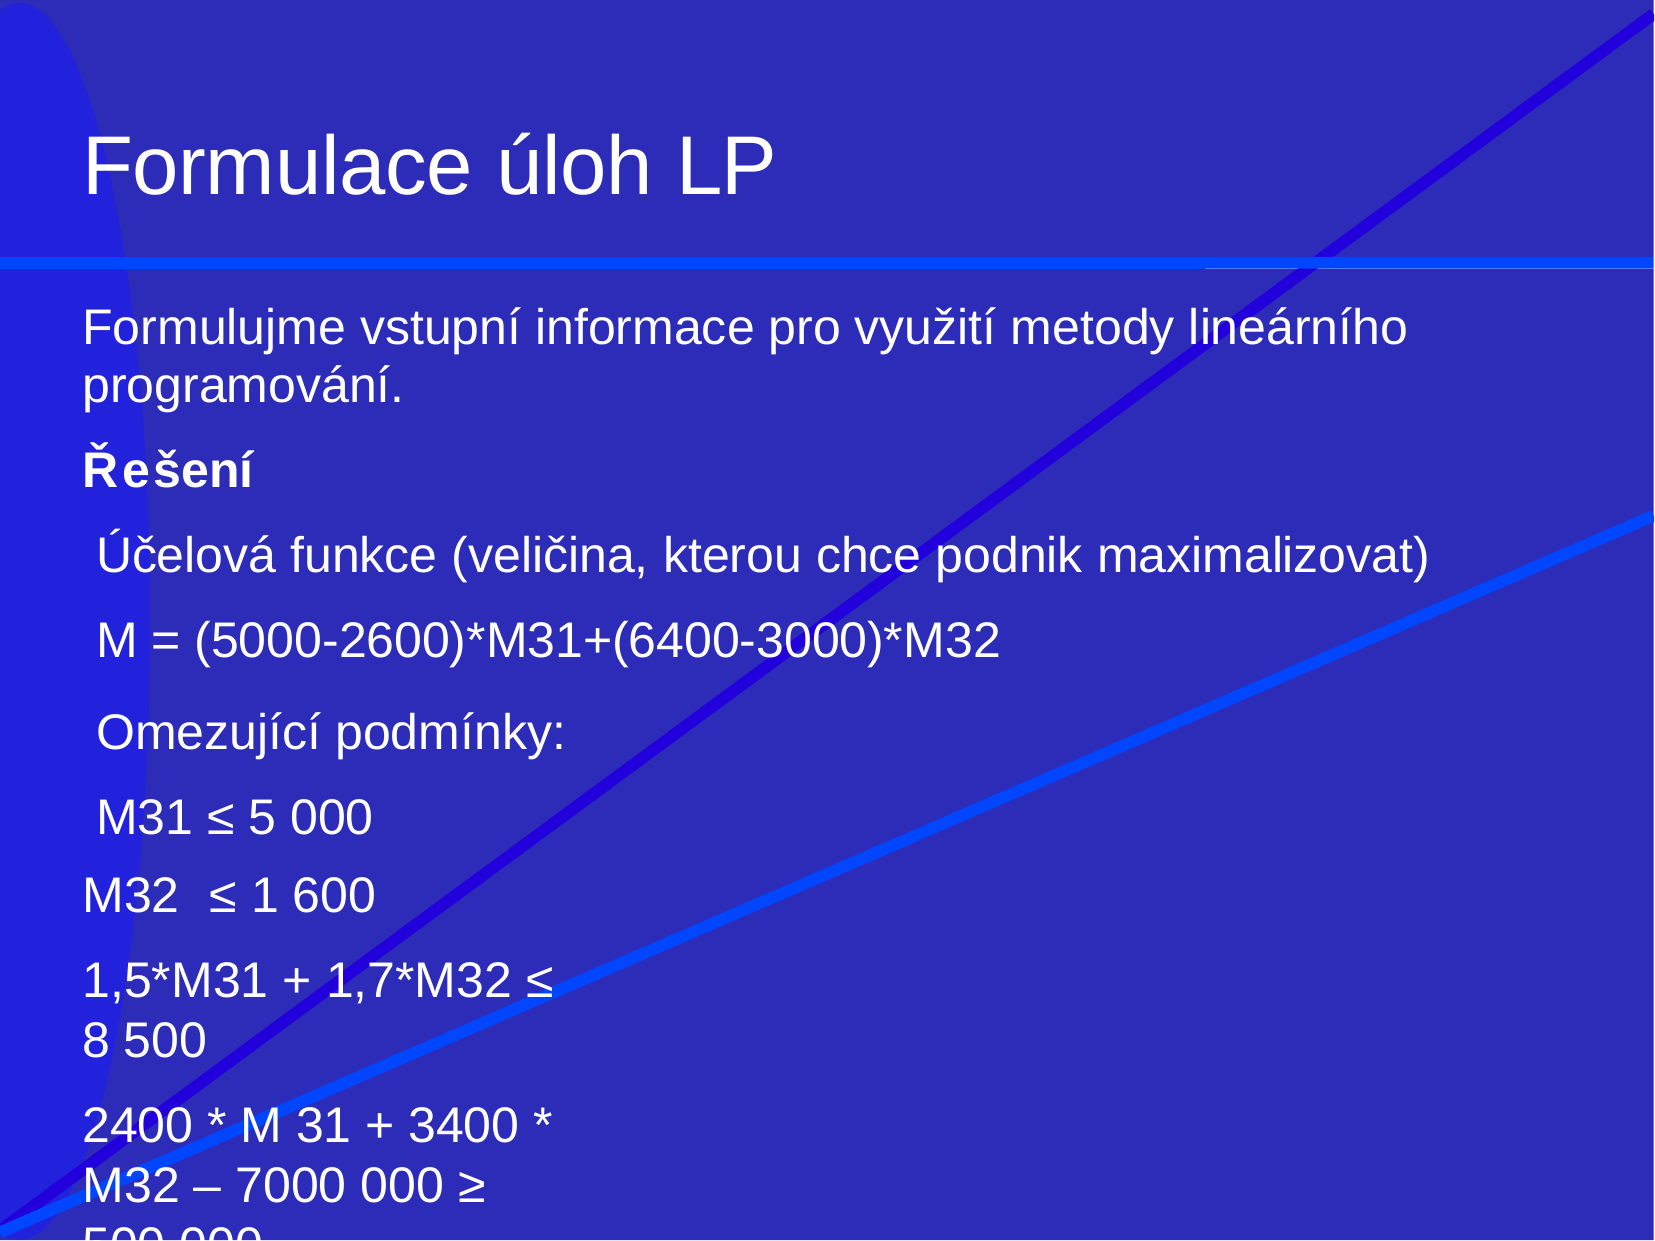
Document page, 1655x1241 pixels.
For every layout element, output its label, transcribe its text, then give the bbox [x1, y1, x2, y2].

text_box Formulujme vstupní informace pro využití metody lineárního programování. Řešení Účelová funkce (veličina, kterou chce podnik maximalizovat) M = (5000-2600)*M31+(6400-3000)*M32 Omezující podmínky: M31 ≤ 5 000 M32 ≤ 1 600 1,5*M31 + 1,7*M32 ≤ 8 500 2400 * M 31 + 3400 * M32 – 7000 000 ≥ 500 000 [80, 296, 1433, 1241]
title Formulace úloh LP [80, 67, 1574, 319]
